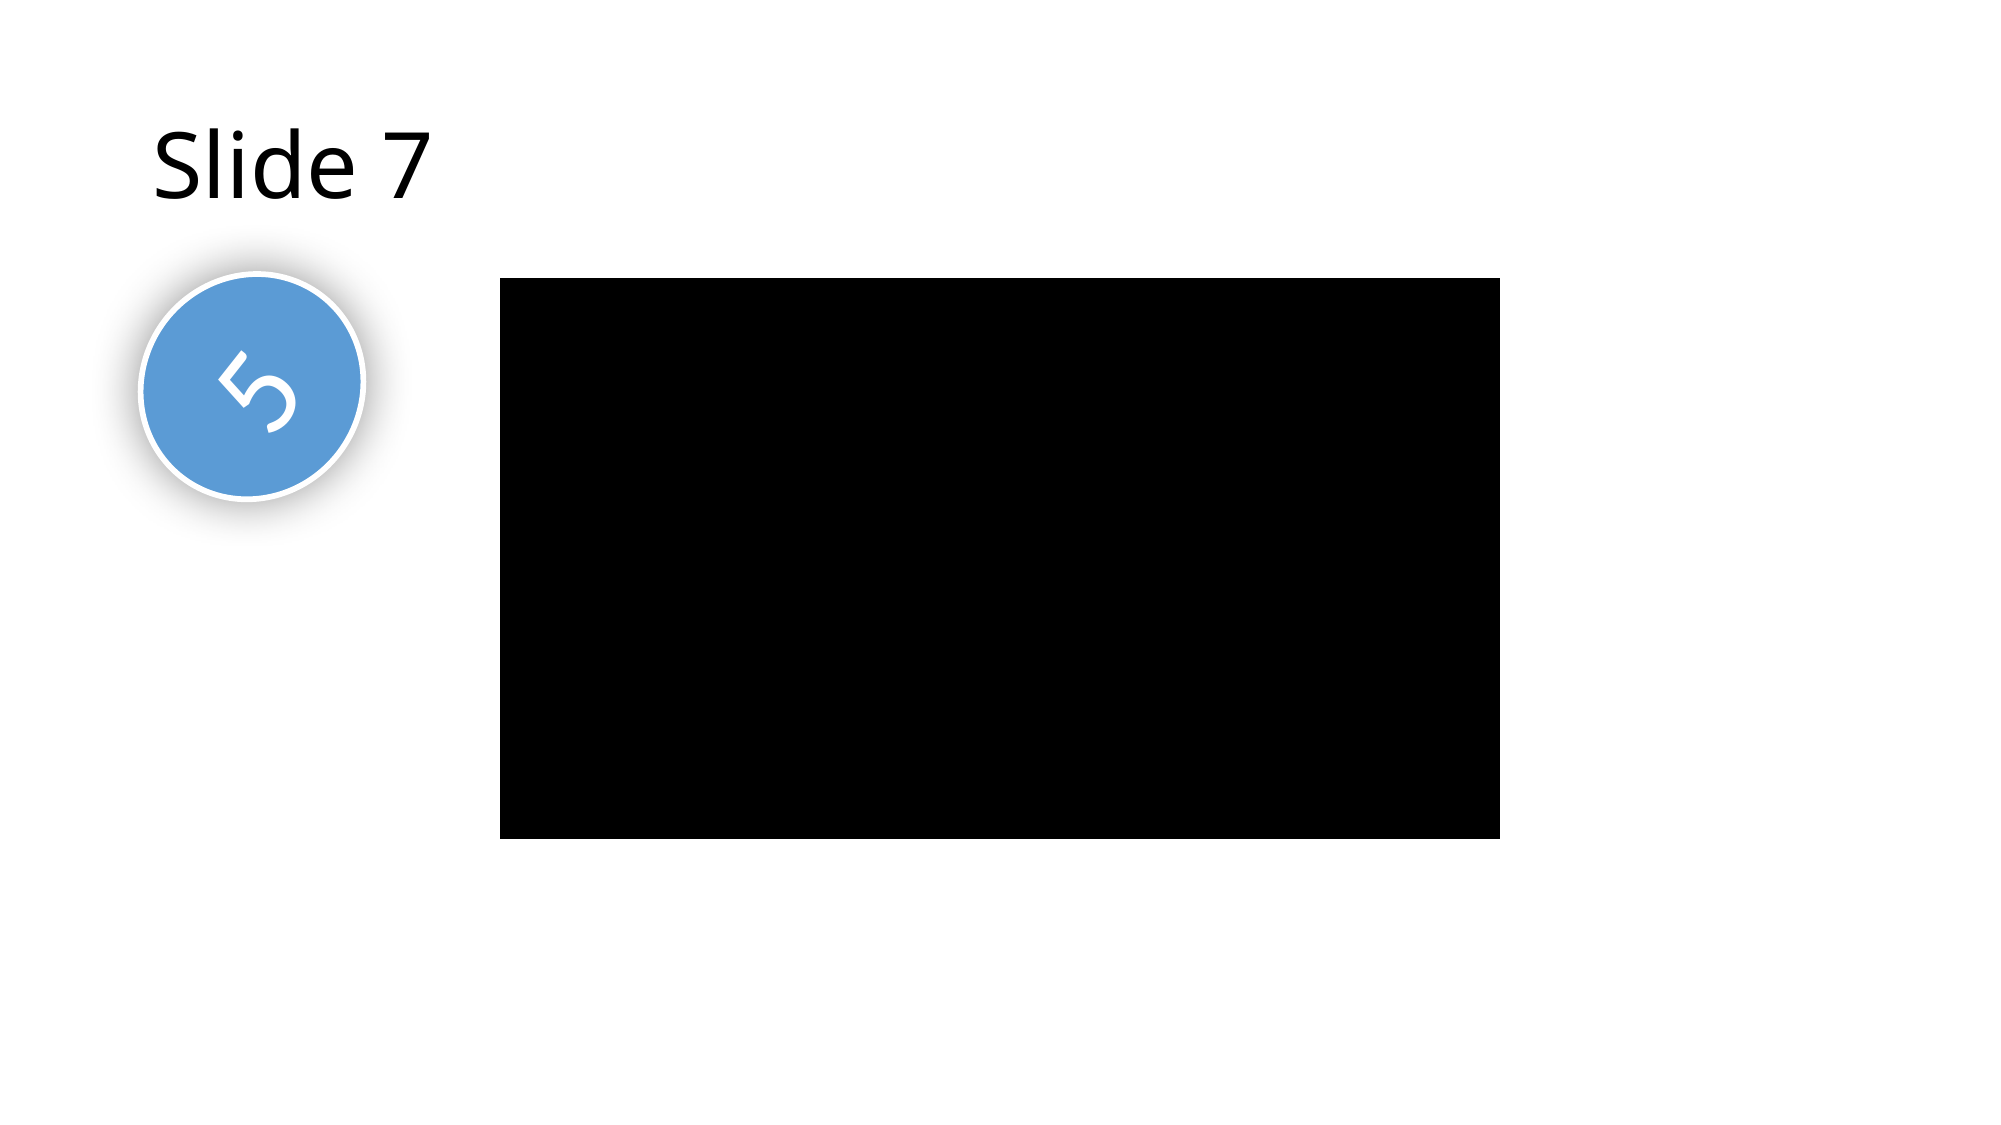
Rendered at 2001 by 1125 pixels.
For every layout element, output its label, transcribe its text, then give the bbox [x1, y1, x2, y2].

text_box 5 [139, 273, 365, 501]
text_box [499, 277, 1500, 840]
title Slide 7 [137, 59, 1863, 278]
